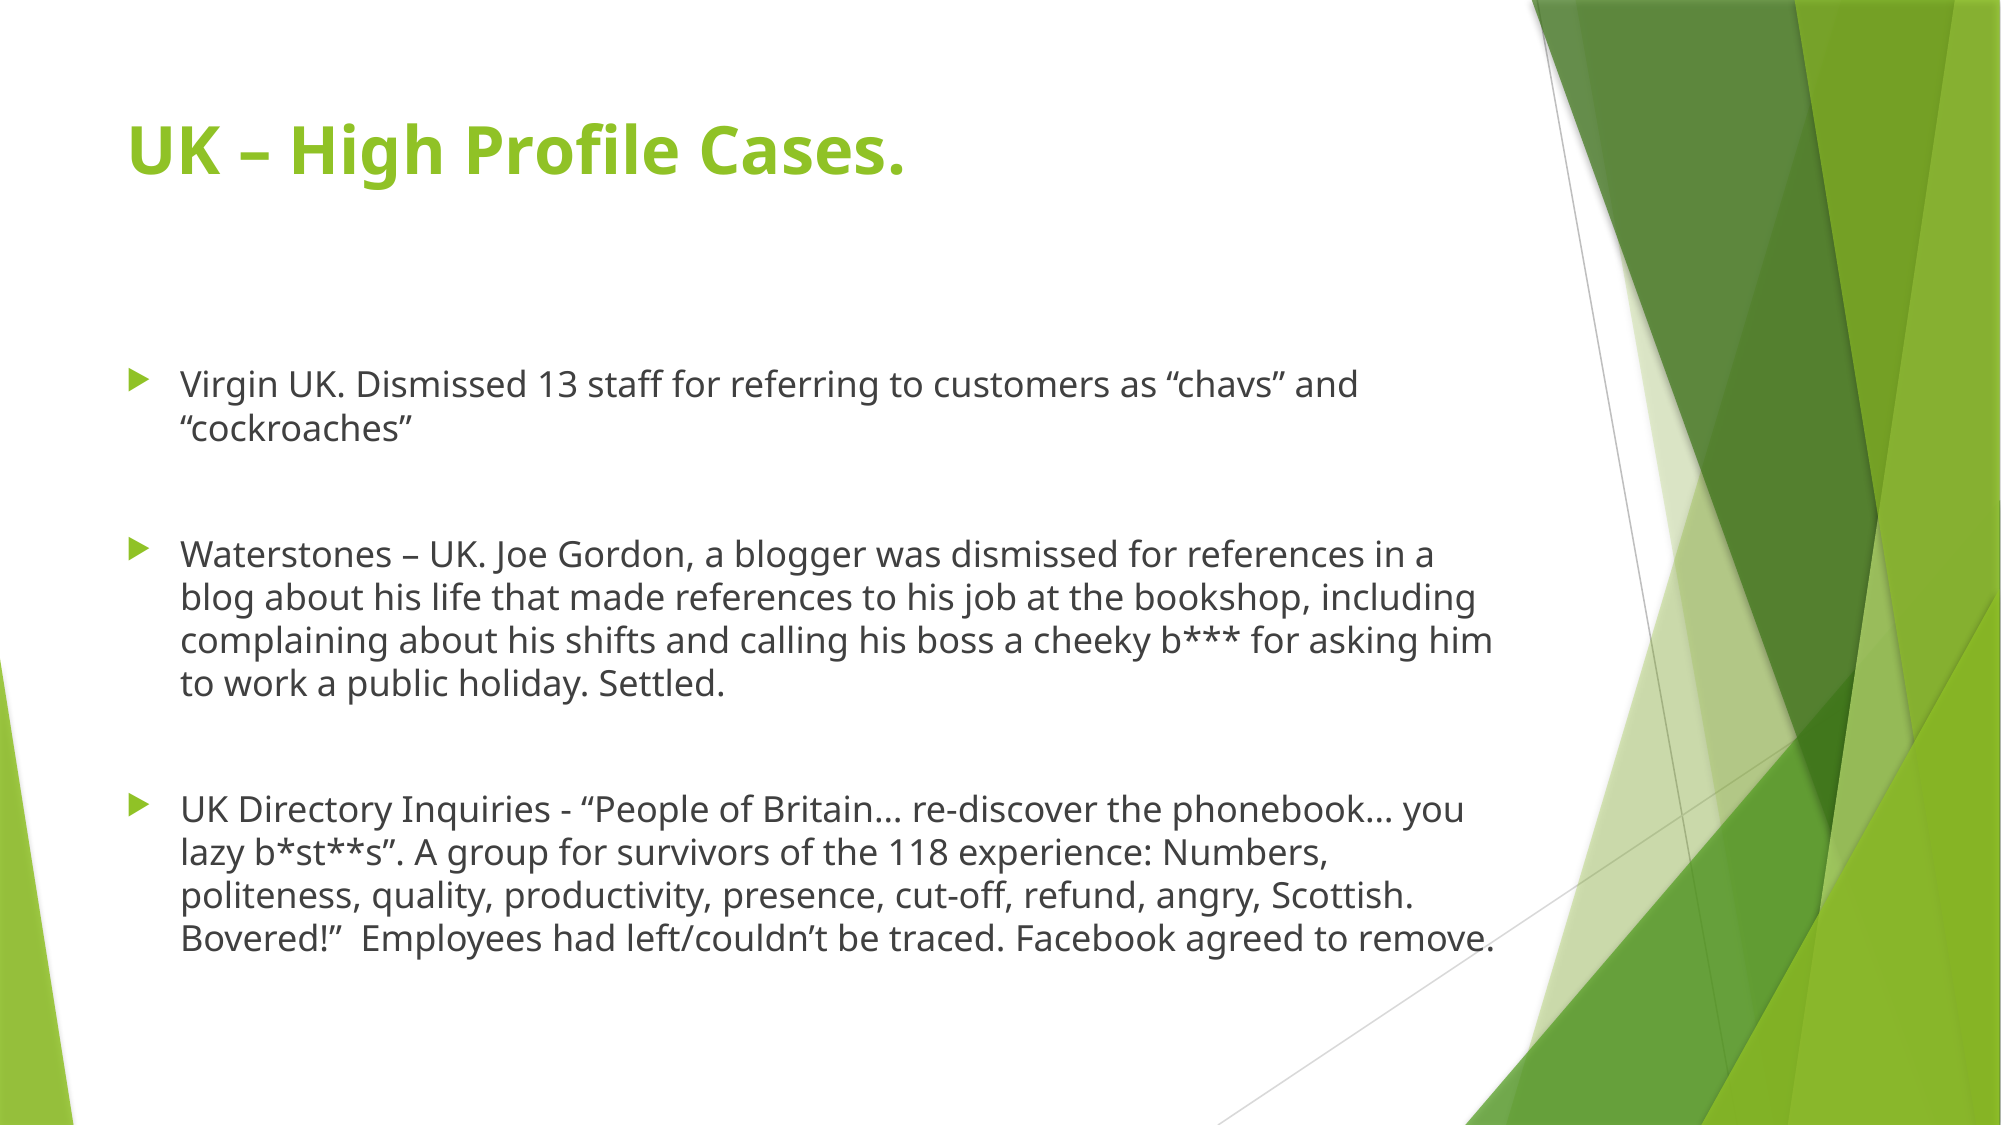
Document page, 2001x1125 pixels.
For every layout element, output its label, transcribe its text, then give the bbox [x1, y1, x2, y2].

title UK – High Profile Cases. [111, 99, 1522, 317]
list Virgin UK. Dismissed 13 staff for referring to customers as “chavs” and “cockroaches” Waterstones – UK. Joe Gordon, a blogger was dismissed for references in a blog about his life that made references to his job at the bookshop, including complaining about his shifts and calling his boss a cheeky b*** for asking him to work a public holiday. Settled. UK Directory Inquiries - “People of Britain… re-discover the phonebook… you lazy b*st**s”. A group for survivors of the 118 experience: Numbers, politeness, quality, productivity, presence, cut-off, refund, angry, Scottish. Bovered!” Employees had left/couldn’t be traced. Facebook agreed to remove. [111, 354, 1522, 992]
